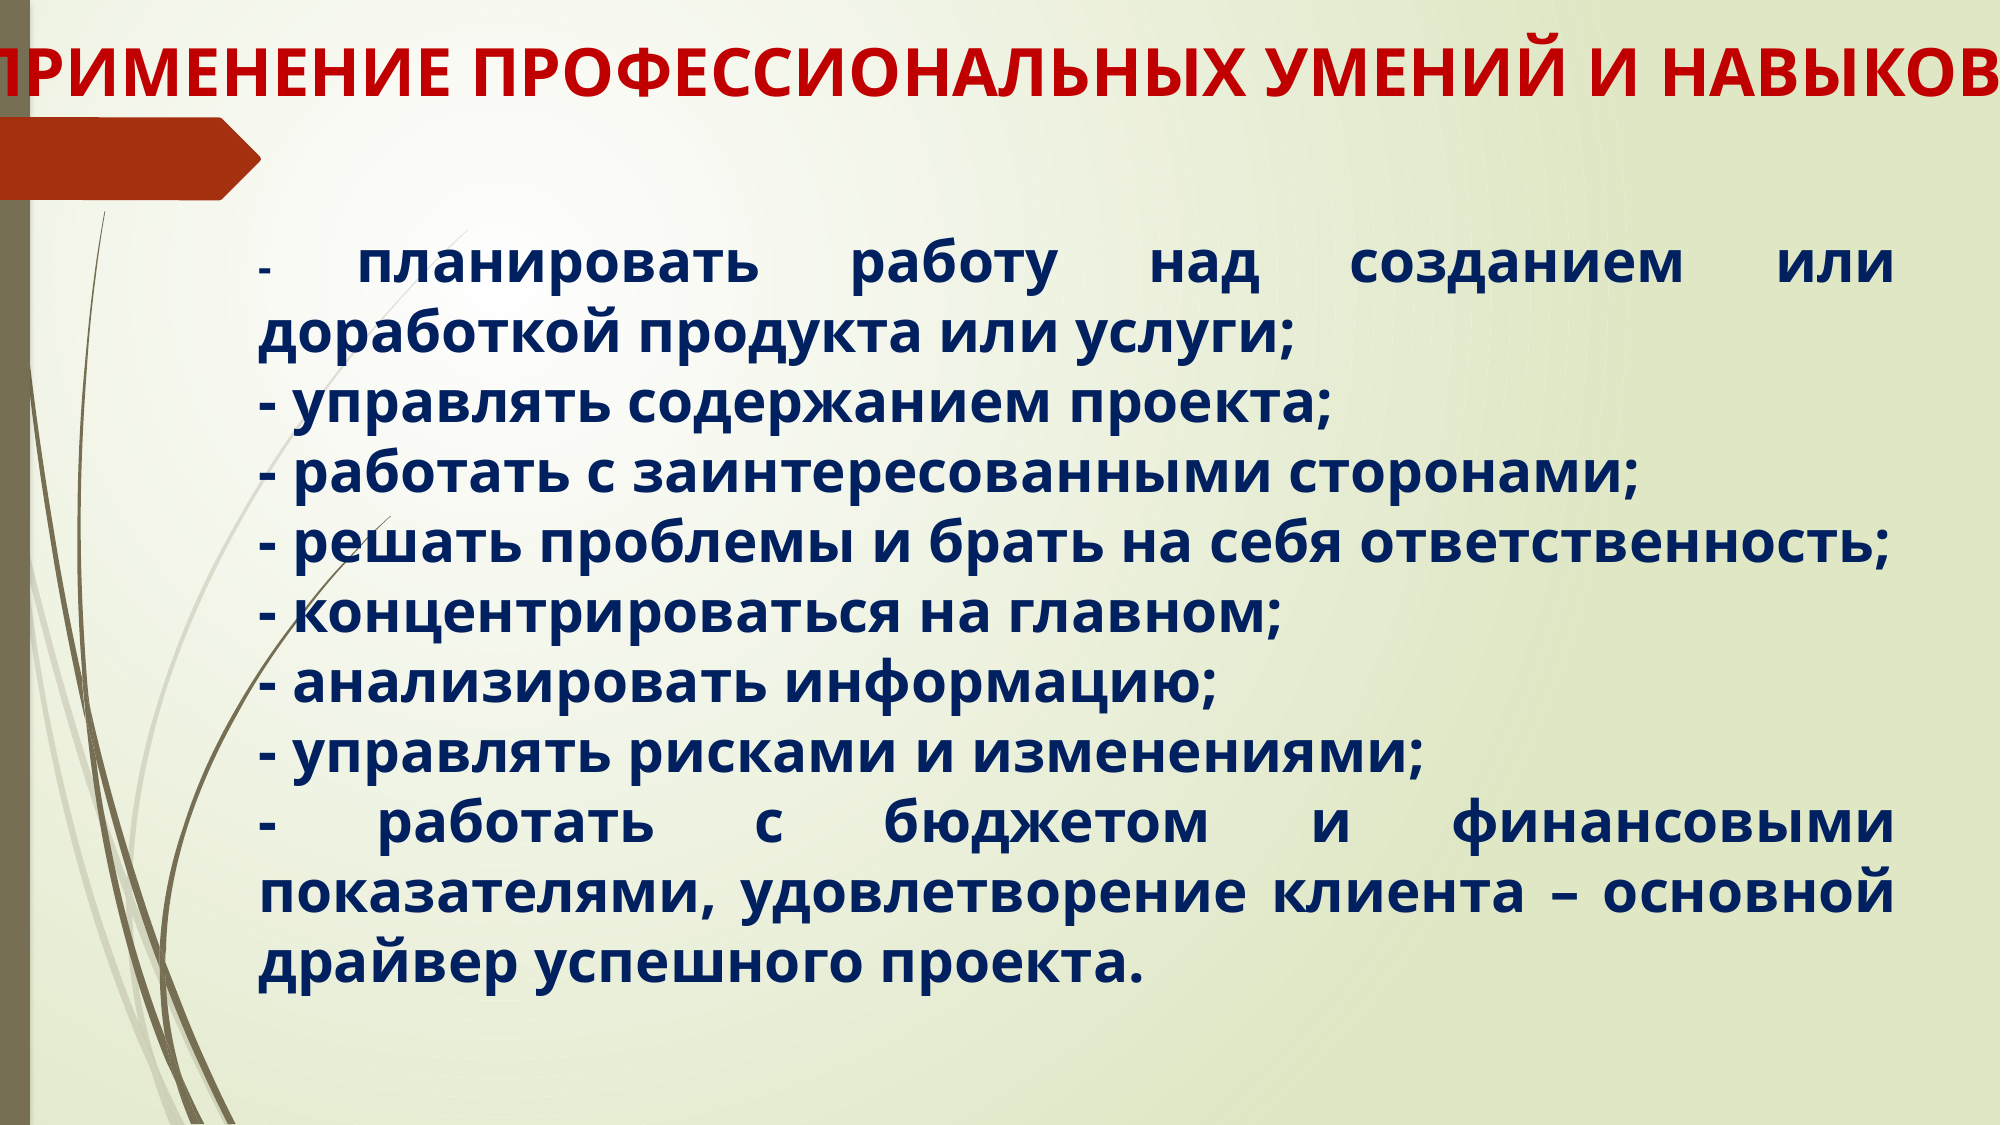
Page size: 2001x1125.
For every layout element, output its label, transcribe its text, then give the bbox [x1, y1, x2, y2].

text_box - планировать работу над созданием или доработкой продукта или услуги; - управлять содержанием проекта; - работать с заинтересованными сторонами; - решать проблемы и брать на себя ответственность; - концентрироваться на главном; - анализировать информацию; - управлять рисками и изменениями; - работать с бюджетом и финансовыми показателями, удовлетворение клиента – основной драйвер успешного проекта. [243, 217, 1912, 1002]
text_box ПРИМЕНЕНИЕ ПРОФЕССИОНАЛЬНЫХ УМЕНИЙ И НАВЫКОВ: [0, 22, 2000, 118]
